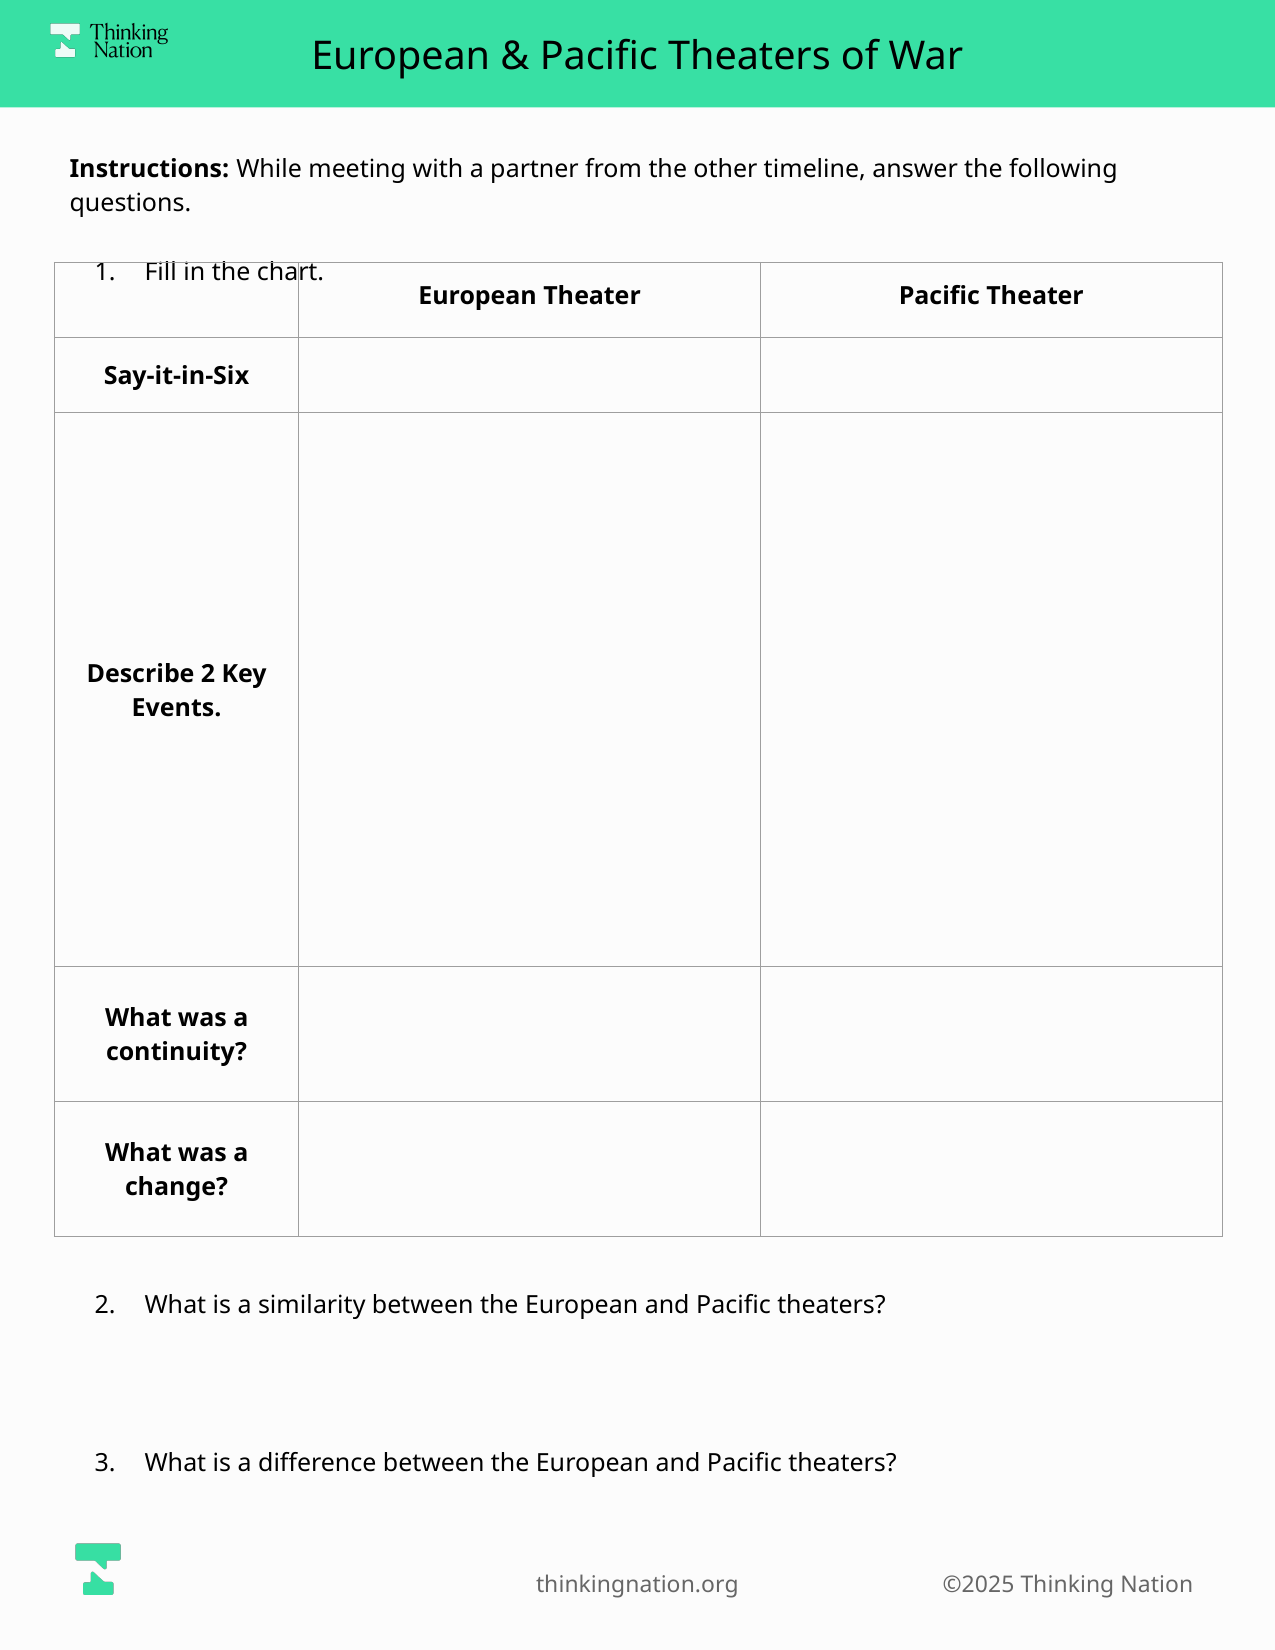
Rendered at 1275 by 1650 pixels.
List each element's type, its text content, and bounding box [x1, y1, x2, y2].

picture [62, 1533, 134, 1605]
table_cell [299, 1102, 760, 1236]
text_box Instructions: While meeting with a partner from the other timeline, answer the following questions. Fill in the chart. What is a similarity between the European and Pacific theaters? What is a difference between the European and Pacific theaters? [54, 1237, 1223, 1525]
table_cell What was a change? [55, 1102, 298, 1236]
text_box Instructions: While meeting with a partner from the other timeline, answer the following questions. Fill in the chart. What is a similarity between the European and Pacific theaters? What is a difference between the European and Pacific theaters? [54, 132, 1223, 262]
table_cell [299, 338, 760, 412]
table_header European Theater [299, 263, 760, 337]
table_cell Say-it-in-Six [55, 338, 298, 412]
table_cell What was a continuity? [55, 967, 298, 1101]
text_box ©2025 Thinking Nation [907, 1553, 1210, 1605]
text_box thinkingnation.org [486, 1553, 789, 1605]
table_header [55, 263, 298, 337]
table_cell [761, 413, 1222, 966]
table_cell [761, 967, 1222, 1101]
table_cell [761, 1102, 1222, 1236]
text_box European & Pacific Theaters of War [0, 0, 1275, 108]
picture [36, 12, 172, 69]
table_cell [761, 338, 1222, 412]
table_cell [299, 967, 760, 1101]
table_header Pacific Theater [761, 263, 1222, 337]
table_cell Describe 2 Key Events. [55, 413, 298, 966]
table_cell [299, 413, 760, 966]
